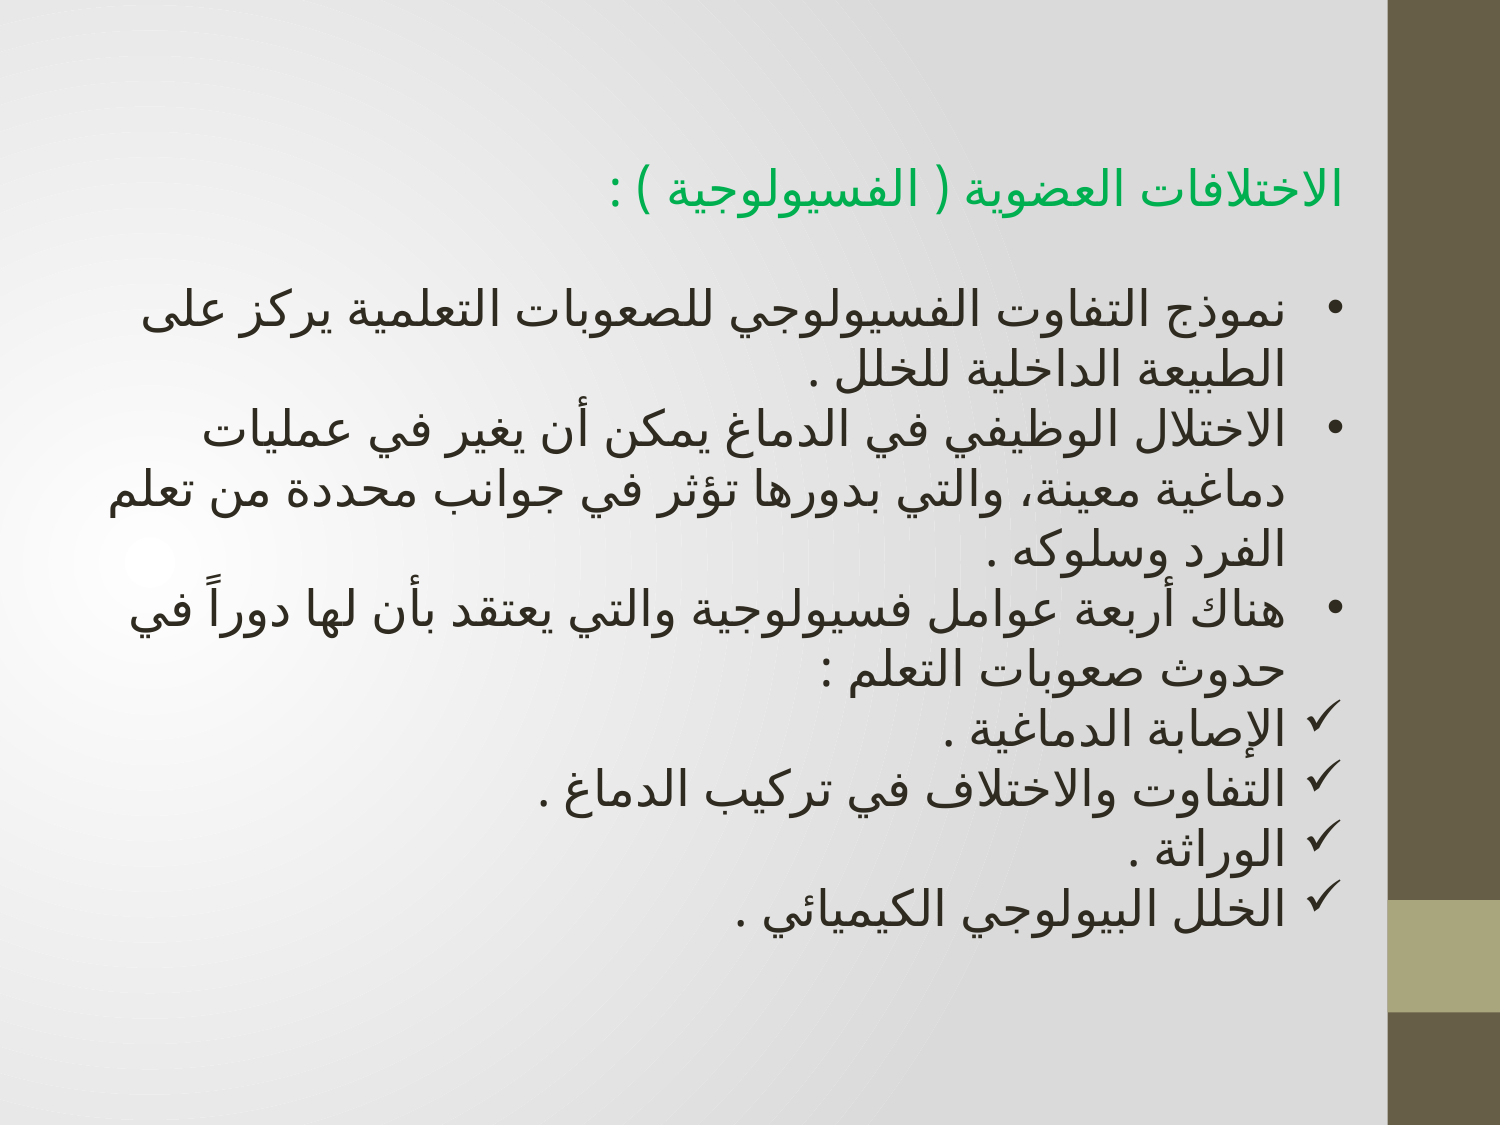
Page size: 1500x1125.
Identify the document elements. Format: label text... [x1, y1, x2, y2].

text_box الاختلافات العضوية ( الفسيولوجية ) : نموذج التفاوت الفسيولوجي للصعوبات التعلمية يركز على الطبيعة الداخلية للخلل . الاختلال الوظيفي في الدماغ يمكن أن يغير في عمليات دماغية معينة، والتي بدورها تؤثر في جوانب محددة من تعلم الفرد وسلوكه . هناك أربعة عوامل فسيولوجية والتي يعتقد بأن لها دوراً في حدوث صعوبات التعلم : الإصابة الدماغية . التفاوت والاختلاف في تركيب الدماغ . الوراثة . الخلل البيولوجي الكيميائي . [64, 148, 1360, 944]
